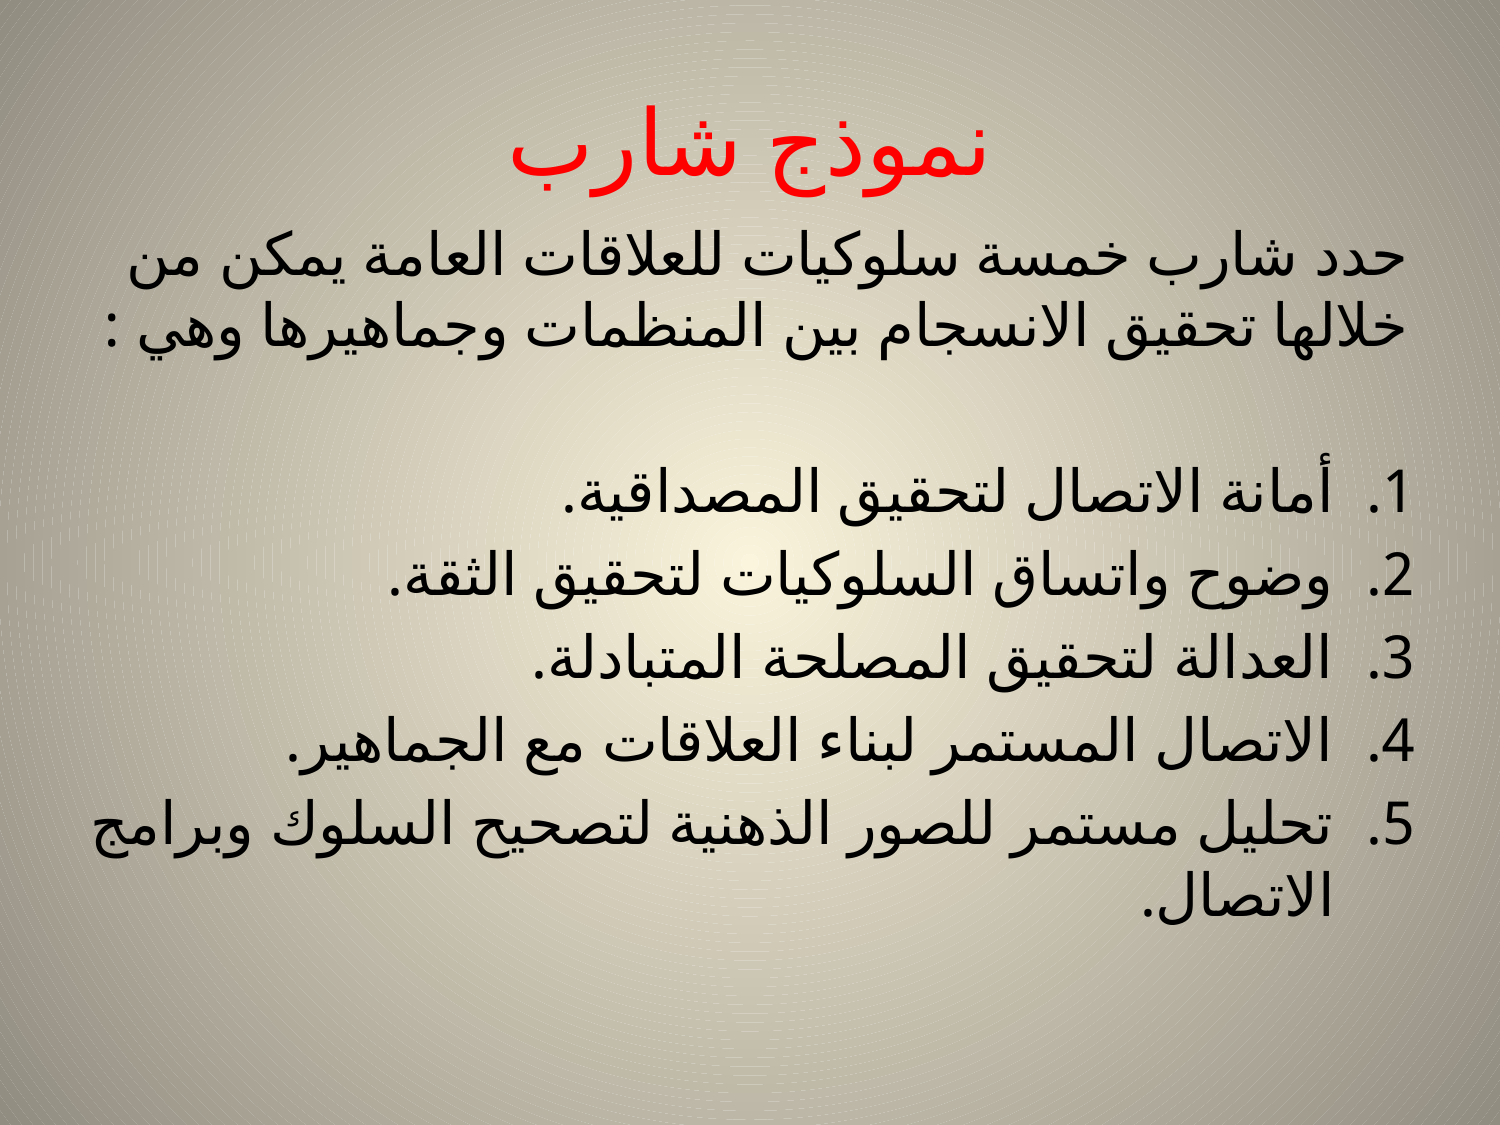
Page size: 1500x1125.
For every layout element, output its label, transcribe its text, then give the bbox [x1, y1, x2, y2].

list حدد شارب خمسة سلوكيات للعلاقات العامة يمكن من خلالها تحقيق الانسجام بين المنظمات وجماهيرها وهي : أمانة الاتصال لتحقيق المصداقية. وضوح واتساق السلوكيات لتحقيق الثقة. العدالة لتحقيق المصلحة المتبادلة. الاتصال المستمر لبناء العلاقات مع الجماهير. تحليل مستمر للصور الذهنية لتصحيح السلوك وبرامج الاتصال. [75, 208, 1425, 1005]
title نموذج شارب [75, 45, 1425, 208]
